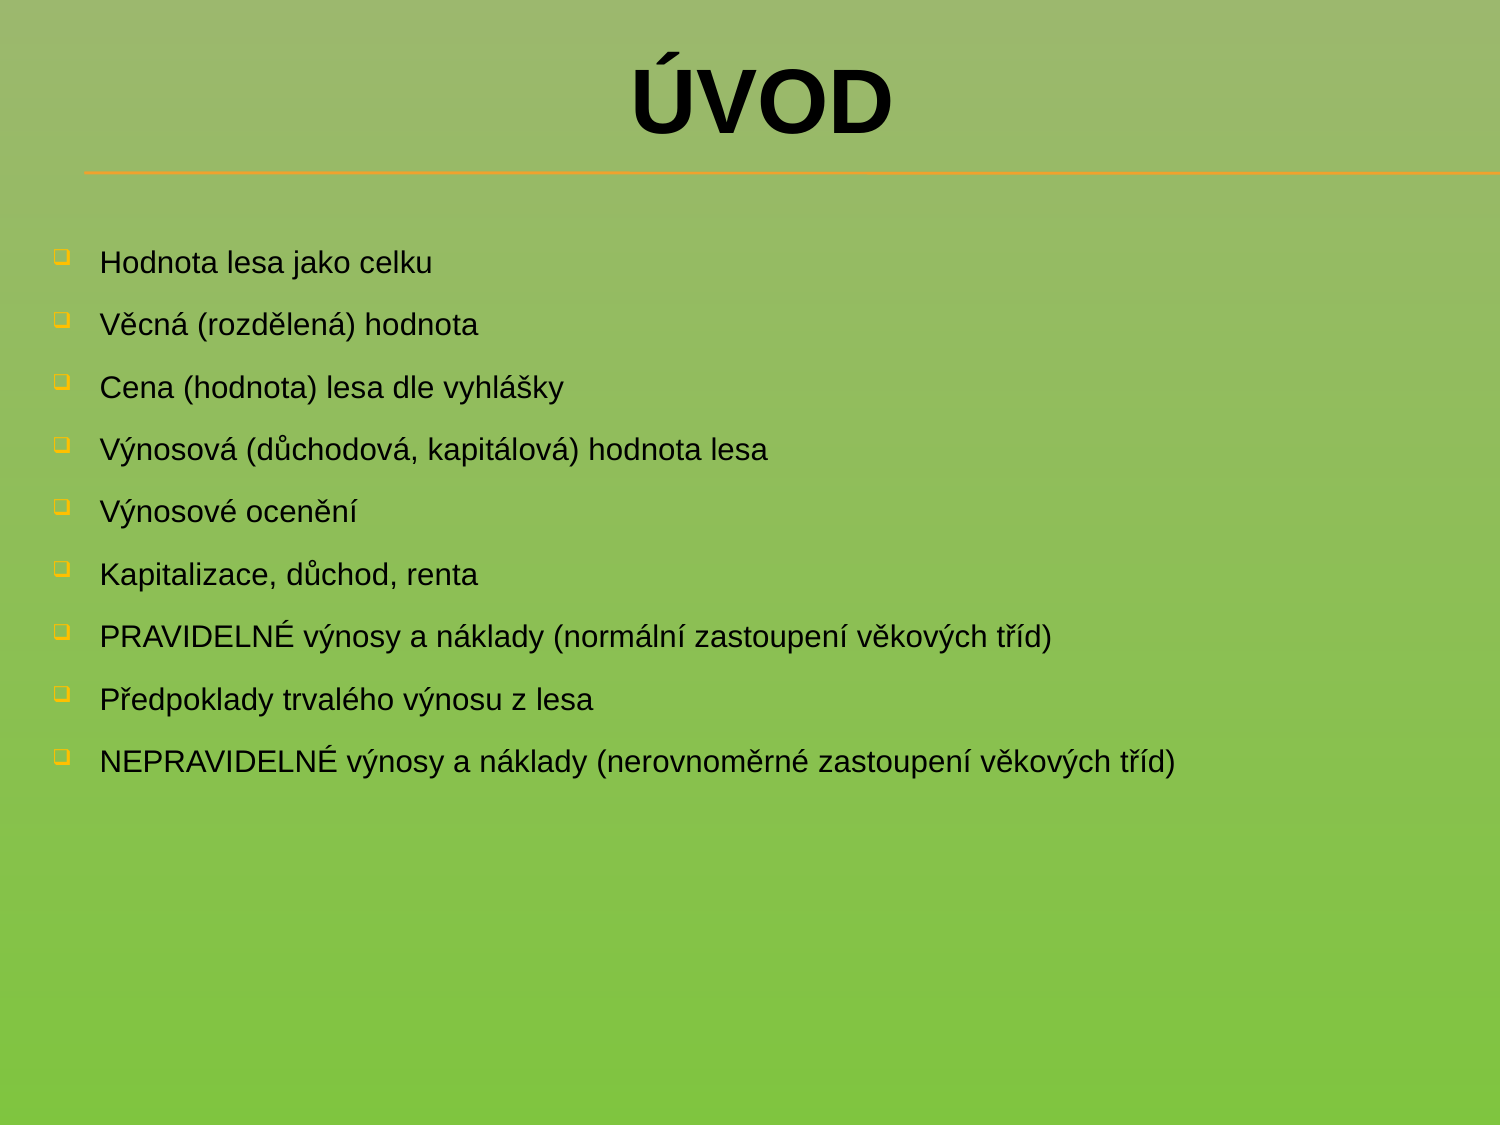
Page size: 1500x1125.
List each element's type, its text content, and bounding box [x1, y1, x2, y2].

text_box [49, 190, 1475, 279]
title ÚVOD [50, 19, 1475, 175]
list Hodnota lesa jako celku Věcná (rozdělená) hodnota Cena (hodnota) lesa dle vyhlášky Výnosová (důchodová, kapitálová) hodnota lesa Výnosové ocenění Kapitalizace, důchod, renta PRAVIDELNÉ výnosy a náklady (normální zastoupení věkových tříd) Předpoklady trvalého výnosu z lesa NEPRAVIDELNÉ výnosy a náklady (nerovnoměrné zastoupení věkových tříd) [37, 234, 1463, 1031]
